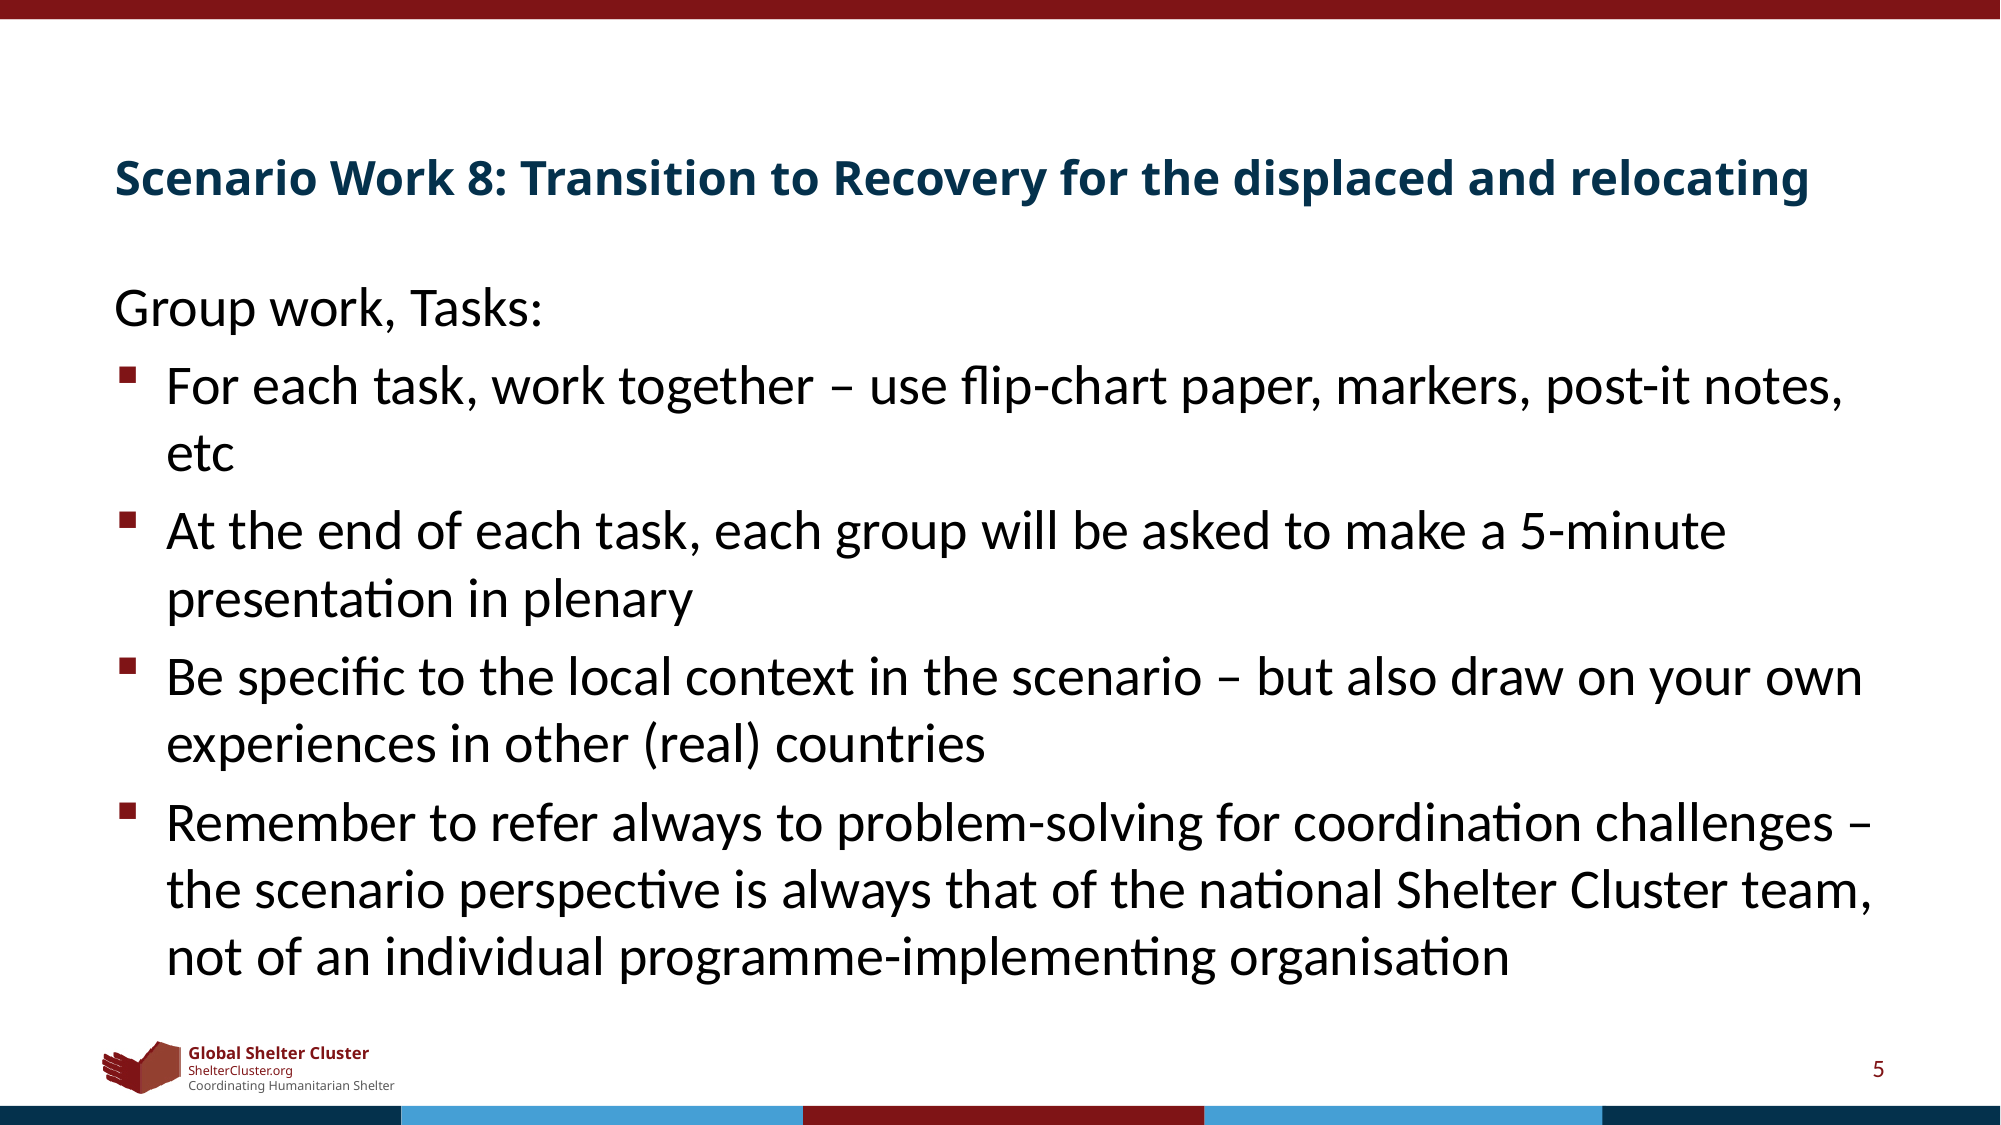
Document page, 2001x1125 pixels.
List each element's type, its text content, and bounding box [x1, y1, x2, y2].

title Scenario Work 8: Transition to Recovery for the displaced and relocating [99, 111, 1863, 262]
slide_number 5 [1433, 1037, 1900, 1098]
list Group work, Tasks: For each task, work together – use flip-chart paper, markers, post-it notes, etc At the end of each task, each group will be asked to make a 5-minute presentation in plenary Be specific to the local context in the scenario – but also draw on your own experiences in other (real) countries Remember to refer always to problem-solving for coordination challenges – the scenario perspective is always that of the national Shelter Cluster team, not of an individual programme-implementing organisation [99, 262, 1900, 1005]
picture [102, 1041, 181, 1094]
